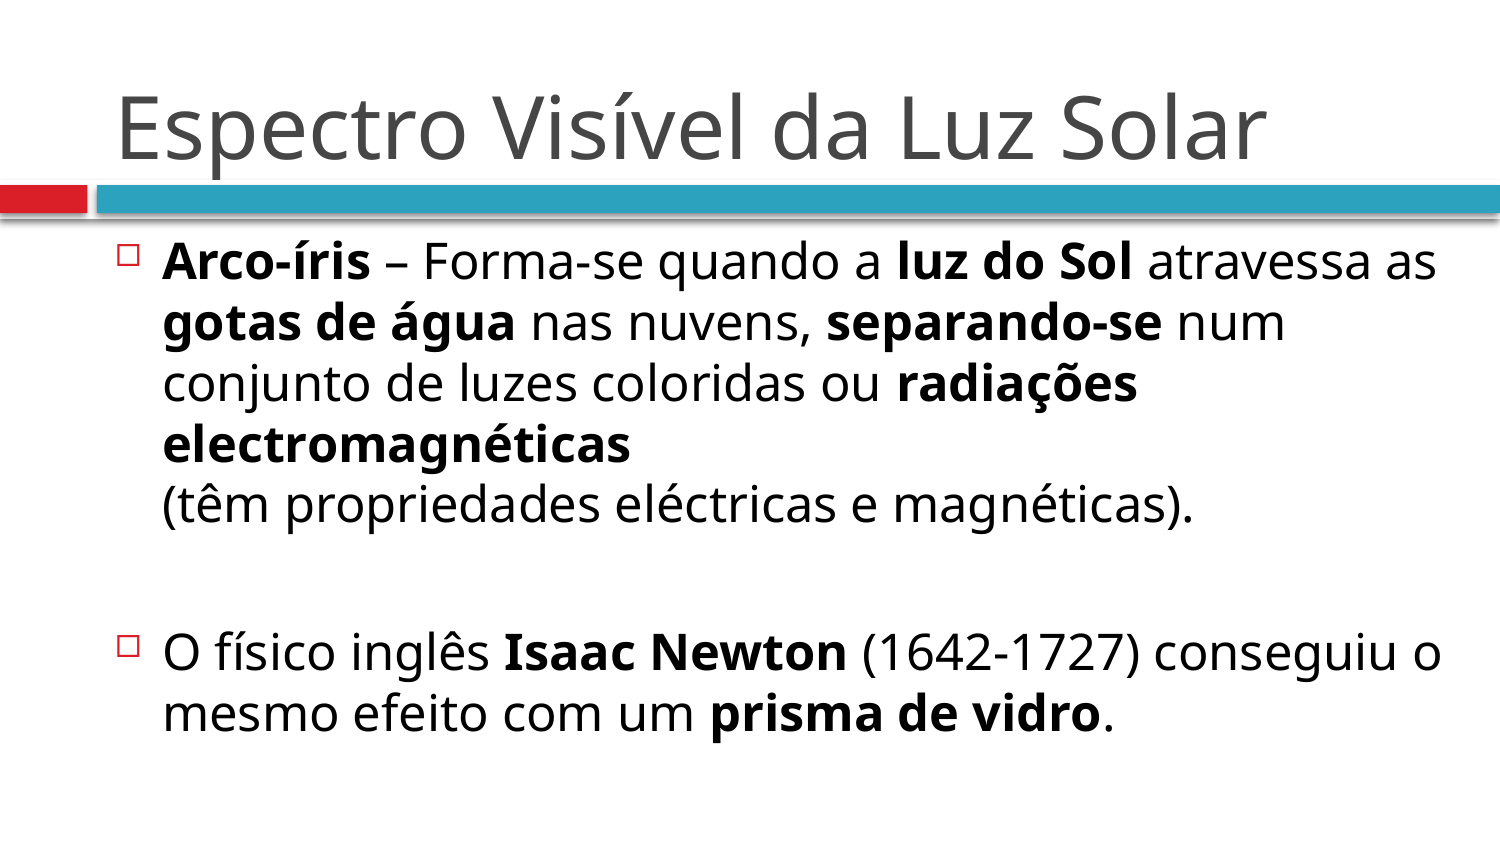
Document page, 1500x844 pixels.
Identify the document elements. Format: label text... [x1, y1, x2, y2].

title Espectro Visível da Luz Solar [99, 19, 1438, 185]
list Arco-íris – Forma-se quando a luz do Sol atravessa as gotas de água nas nuvens, separando-se num conjunto de luzes coloridas ou radiações electromagnéticas (têm propriedades eléctricas e magnéticas). O físico inglês Isaac Newton (1642-1727) conseguiu o mesmo efeito com um prisma de vidro. [99, 221, 1471, 759]
